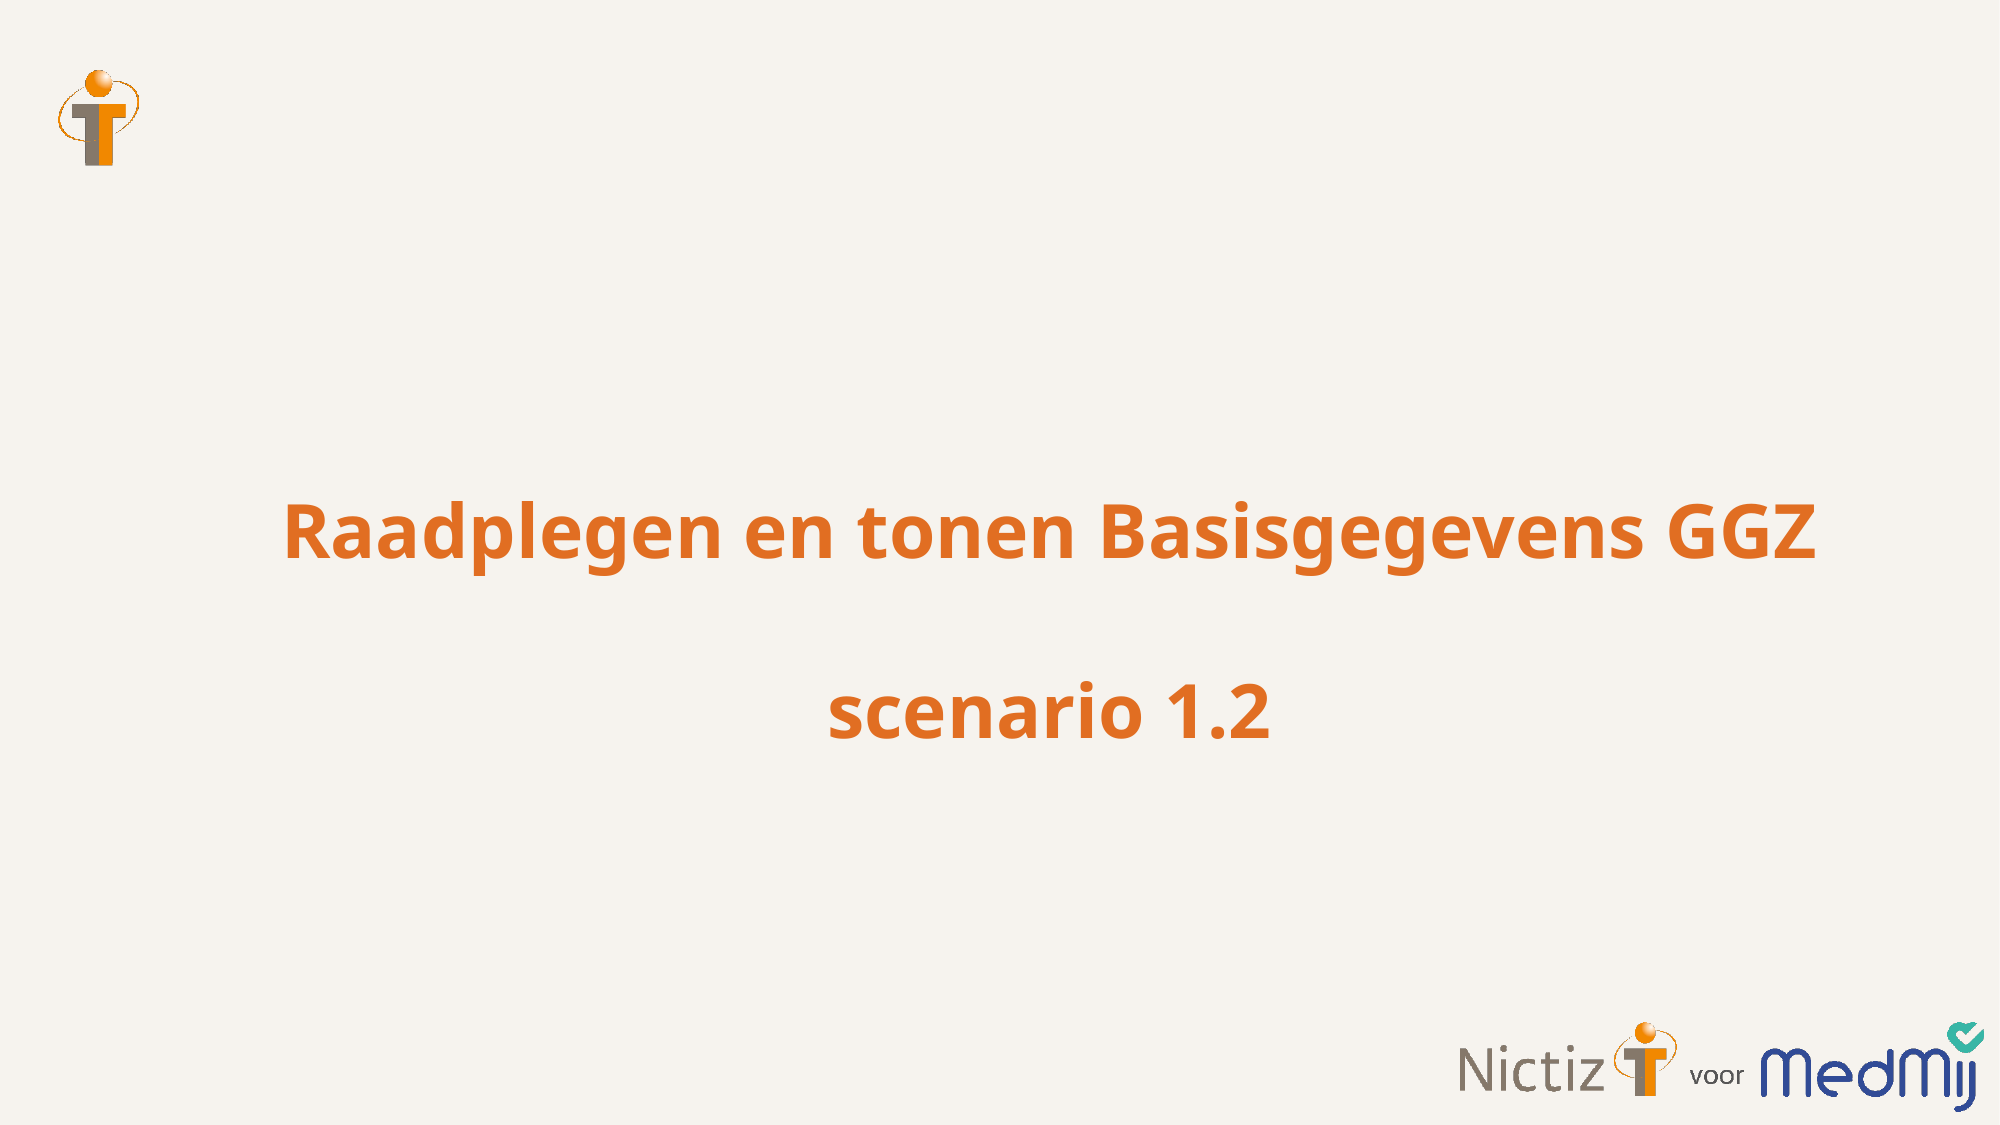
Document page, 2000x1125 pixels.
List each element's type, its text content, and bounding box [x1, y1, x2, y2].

picture [50, 66, 151, 187]
picture [1457, 1019, 1988, 1113]
title Raadplegen en tonen Basisgegevens GGZ scenario 1.2 [155, 386, 1944, 848]
